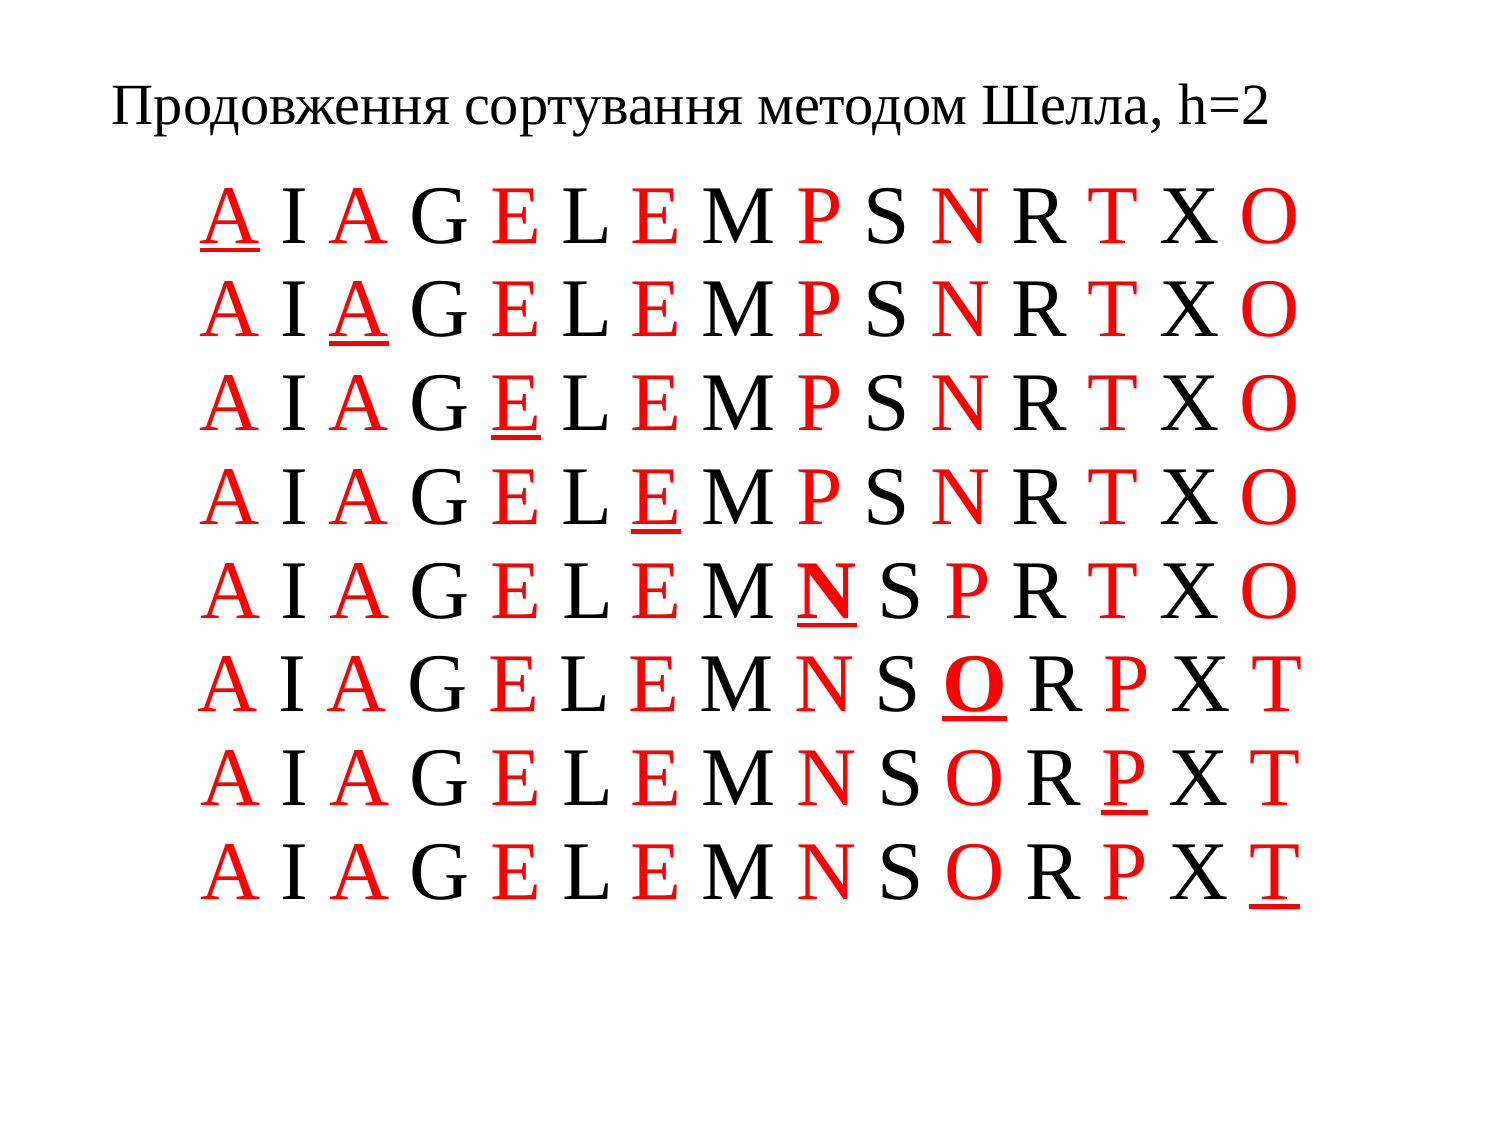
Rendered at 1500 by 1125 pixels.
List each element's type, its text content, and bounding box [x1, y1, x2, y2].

text_box Продовження сортування методом Шелла, h=2 [82, 58, 1500, 152]
text_box A I A G E L E M P S N R T X O [0, 152, 1500, 246]
text_box A I A G E L E M P S N R T X O [0, 339, 1500, 433]
text_box A I A G E L E M N S O R P X T [0, 621, 1500, 714]
text_box A I A G E L E M N S P R T X O [0, 527, 1500, 621]
text_box A I A G E L E M P S N R T X O [0, 433, 1500, 527]
text_box A I A G E L E M N S O R P X T [0, 714, 1500, 808]
text_box A I A G E L E M P S N R T X O [0, 246, 1500, 339]
text_box A I A G E L E M N S O R P X T [0, 808, 1500, 926]
